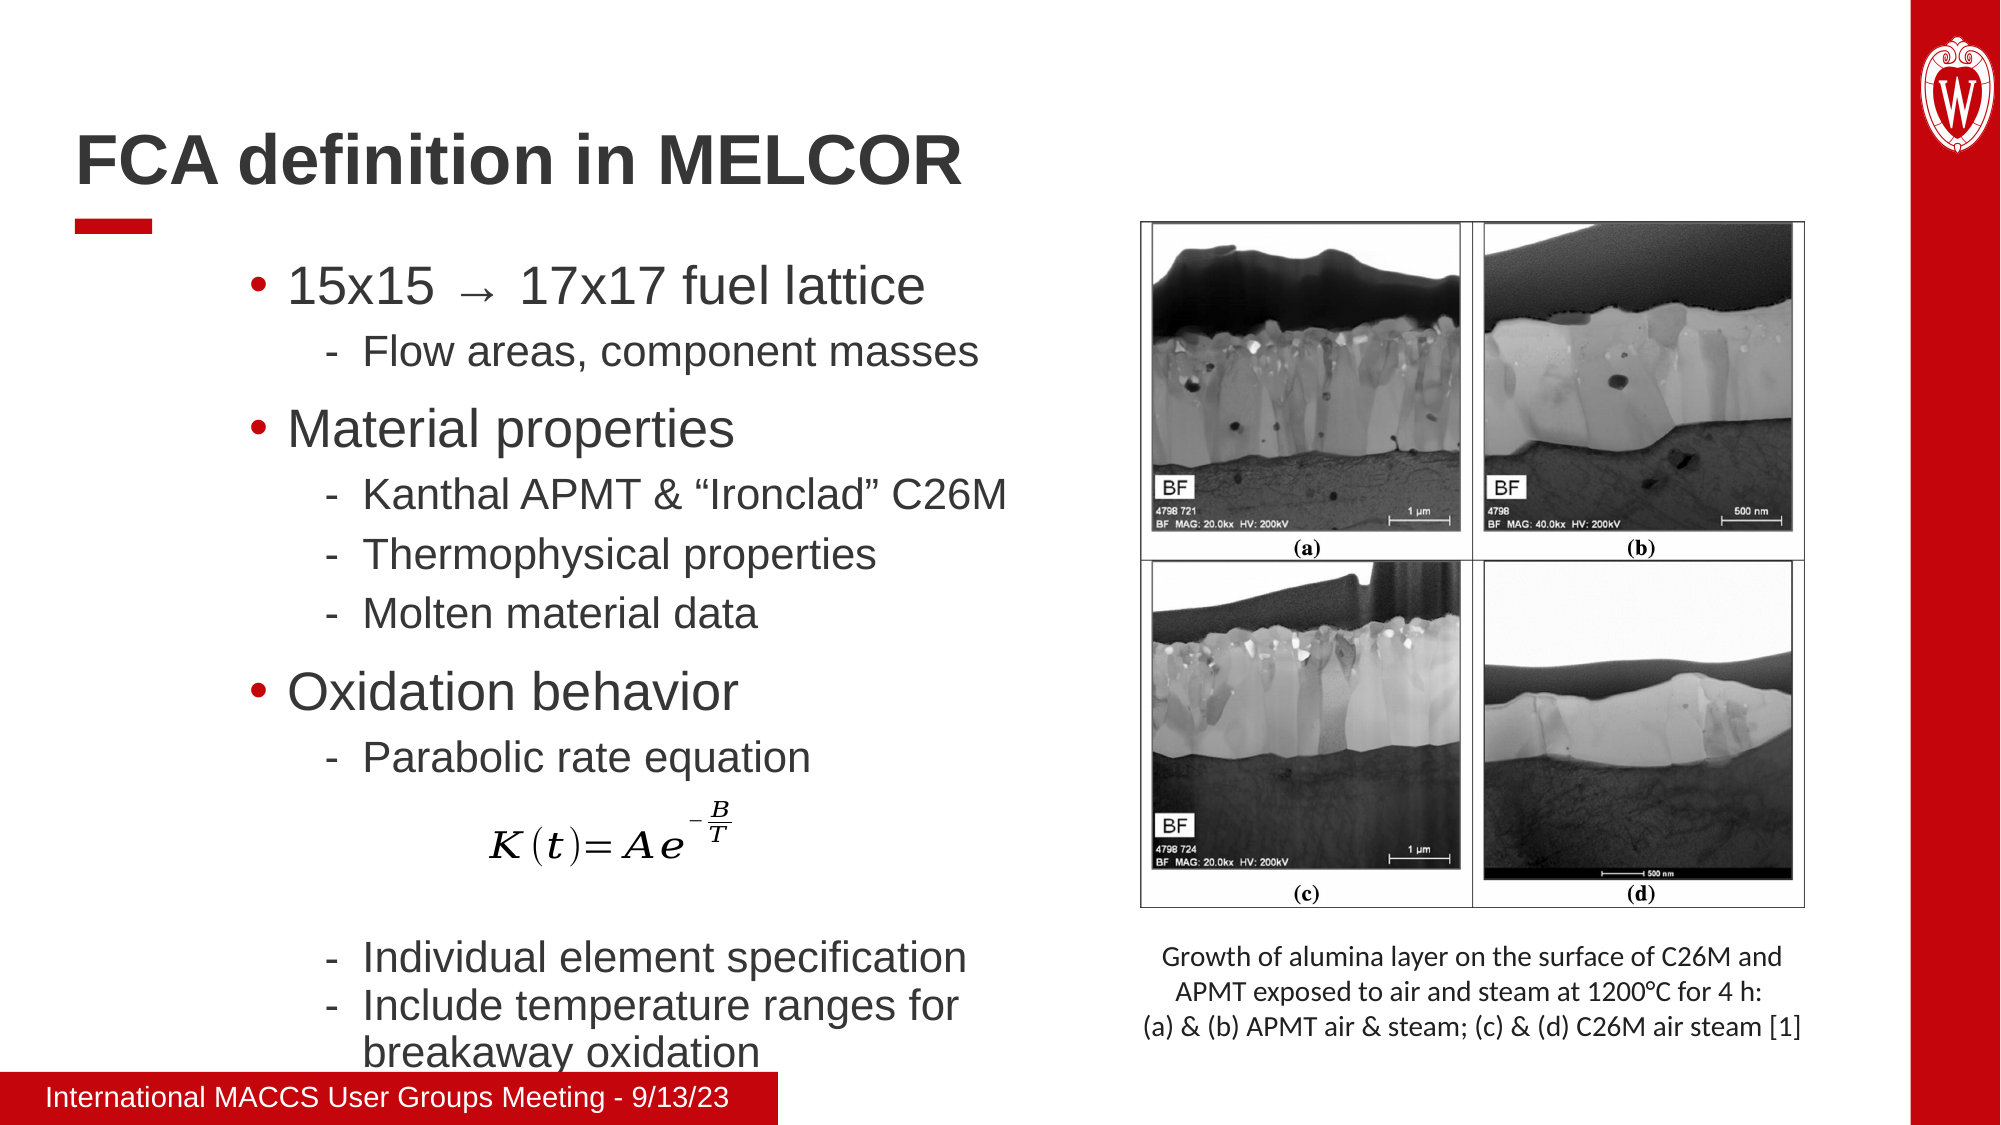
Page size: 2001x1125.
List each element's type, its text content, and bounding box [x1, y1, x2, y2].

list FCA definition in MELCOR [75, 115, 1863, 200]
text_box Growth of alumina layer on the surface of C26M and APMT exposed to air and steam at 1200°C for 4 h: (a) & (b) APMT air & steam; (c) & (d) C26M air steam [1] [1118, 930, 1826, 1050]
list 15x15 → 17x17 fuel lattice Flow areas, component masses Material properties Kanthal APMT & “Ironclad” C26M Thermophysical properties Molten material data Oxidation behavior Parabolic rate equation Individual element specification Include temperature ranges for breakaway oxidation [249, 249, 1065, 1125]
list International MACCS User Groups Meeting - 9/13/23 [0, 1071, 778, 1125]
picture [1920, 36, 1995, 154]
picture [1140, 221, 1805, 908]
